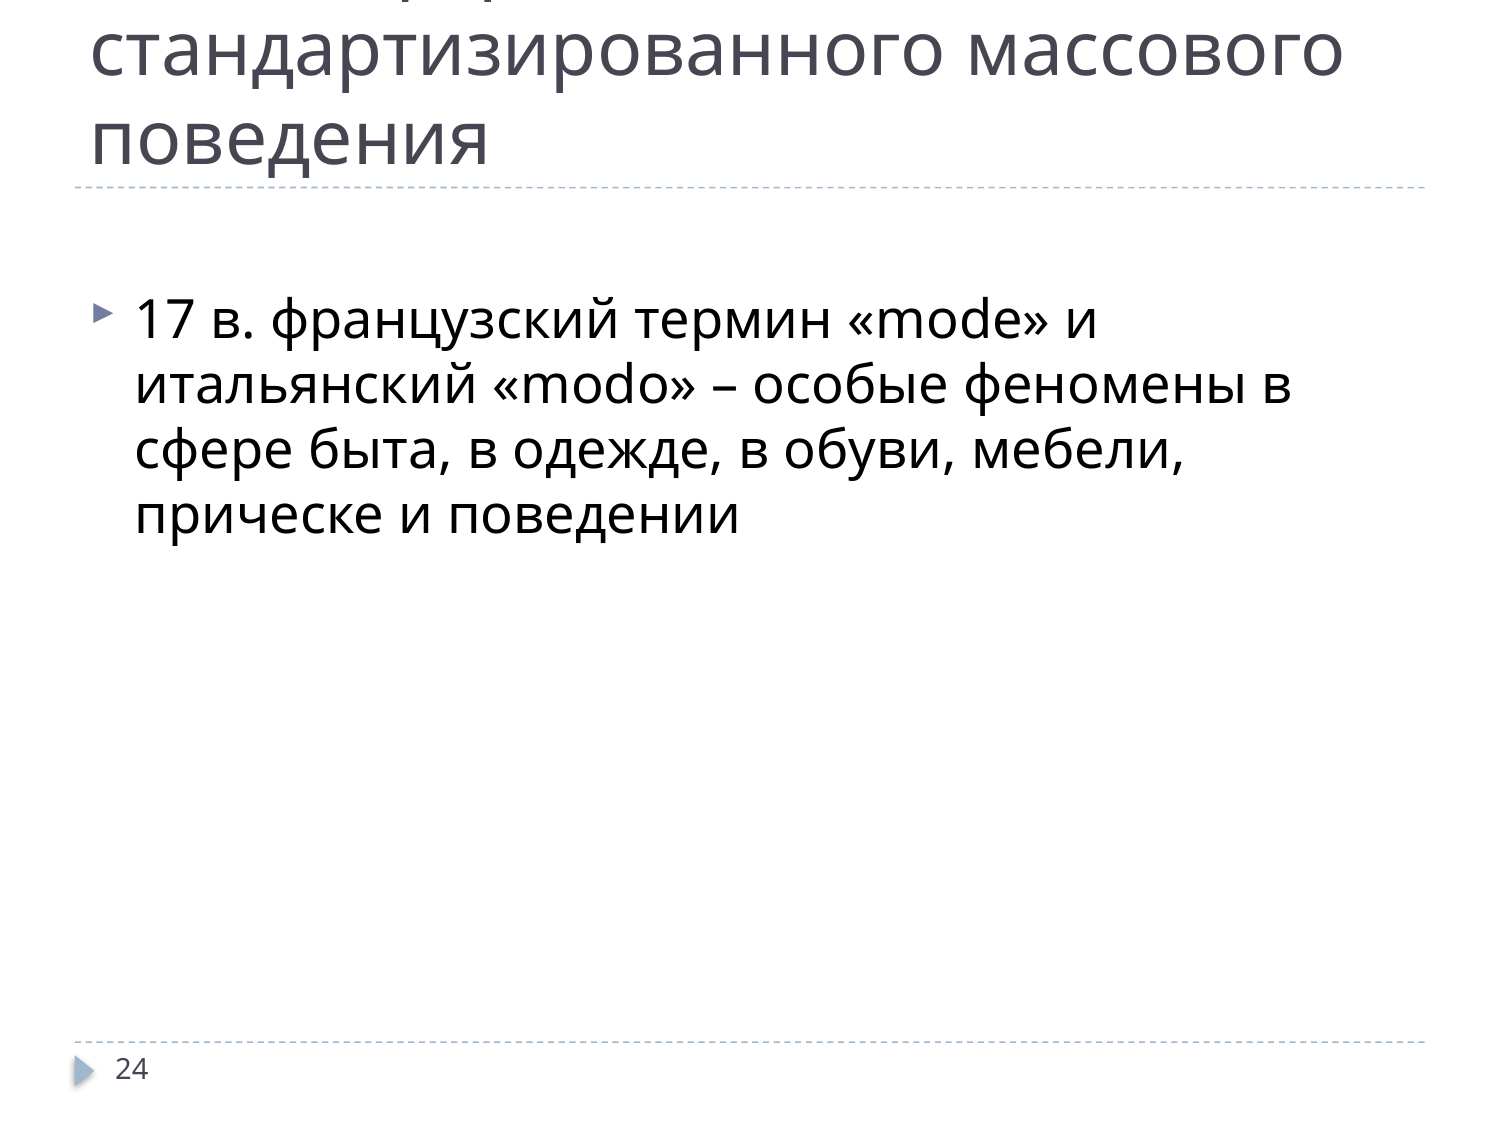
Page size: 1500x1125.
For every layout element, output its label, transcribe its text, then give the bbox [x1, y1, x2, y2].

title Мода – форма стандартизированного массового поведения [75, 24, 1425, 188]
list 17 в. французский термин «mode» и итальянский «modo» – особые феномены в сфере быта, в одежде, в обуви, мебели, прическе и поведении [75, 200, 1425, 1010]
slide_number 24 [100, 1042, 426, 1103]
